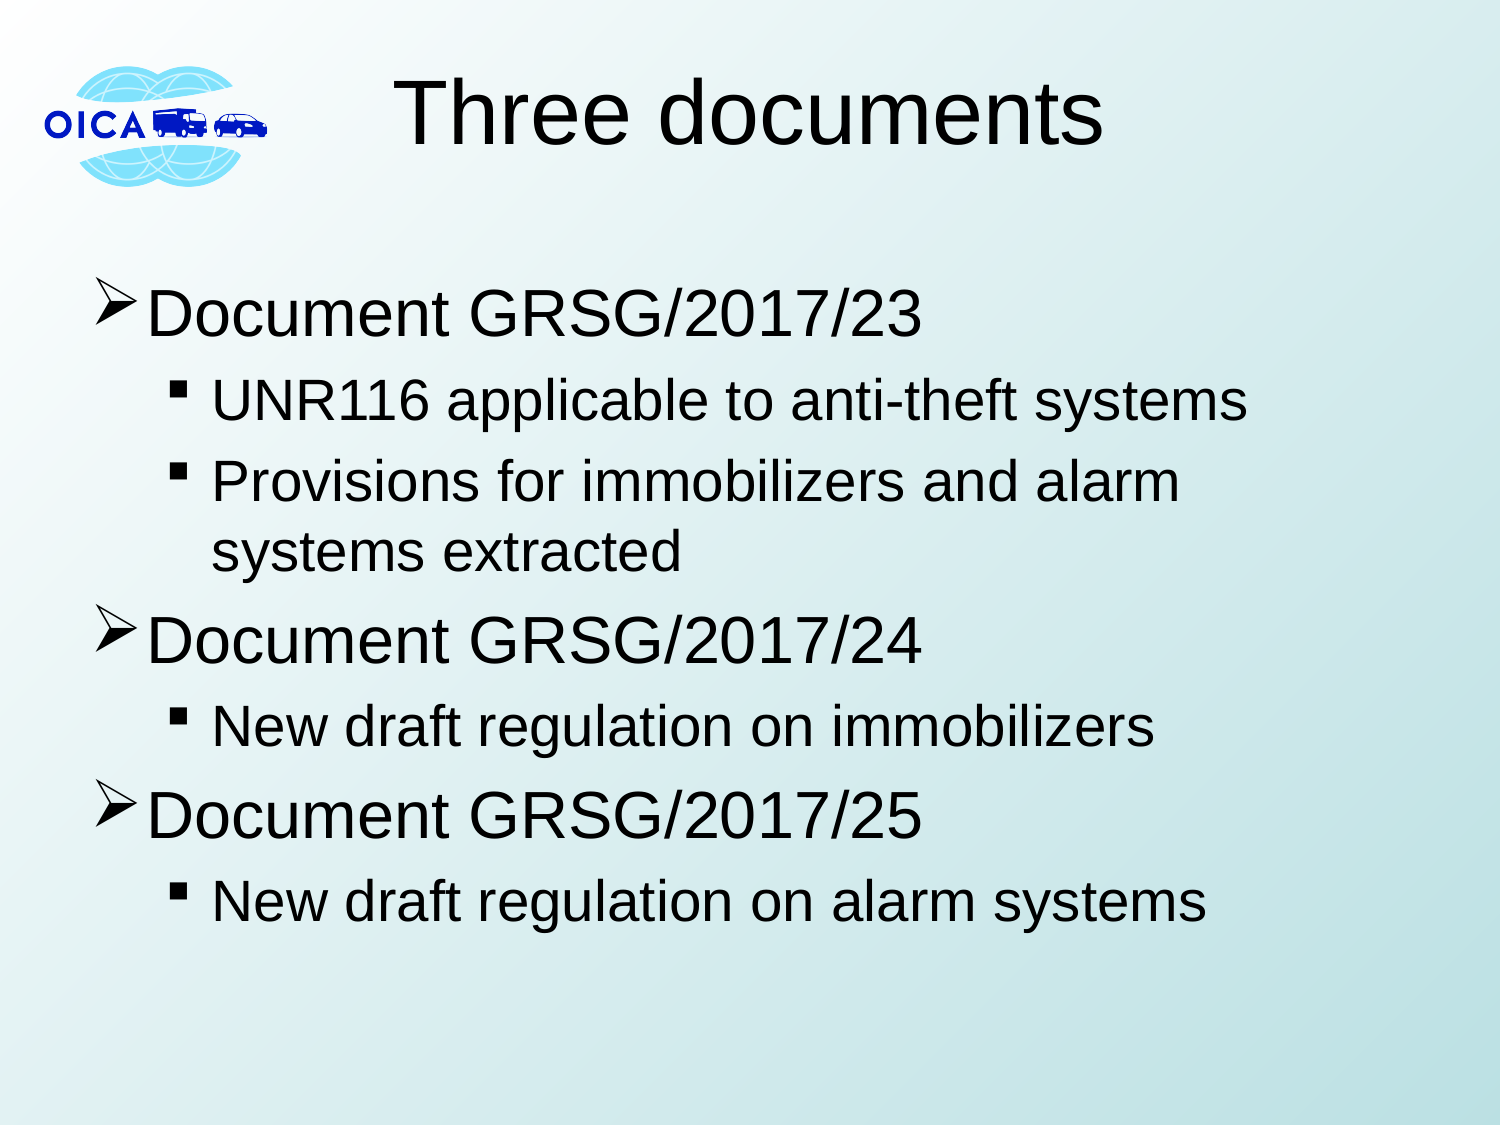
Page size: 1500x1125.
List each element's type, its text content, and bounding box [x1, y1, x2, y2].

picture [37, 62, 75, 191]
list Document GRSG/2017/23 UNR116 applicable to anti-theft systems Provisions for immobilizers and alarm systems extracted Document GRSG/2017/24 New draft regulation on immobilizers Document GRSG/2017/25 New draft regulation on alarm systems [74, 262, 1426, 1006]
title Three documents [75, 45, 1425, 233]
